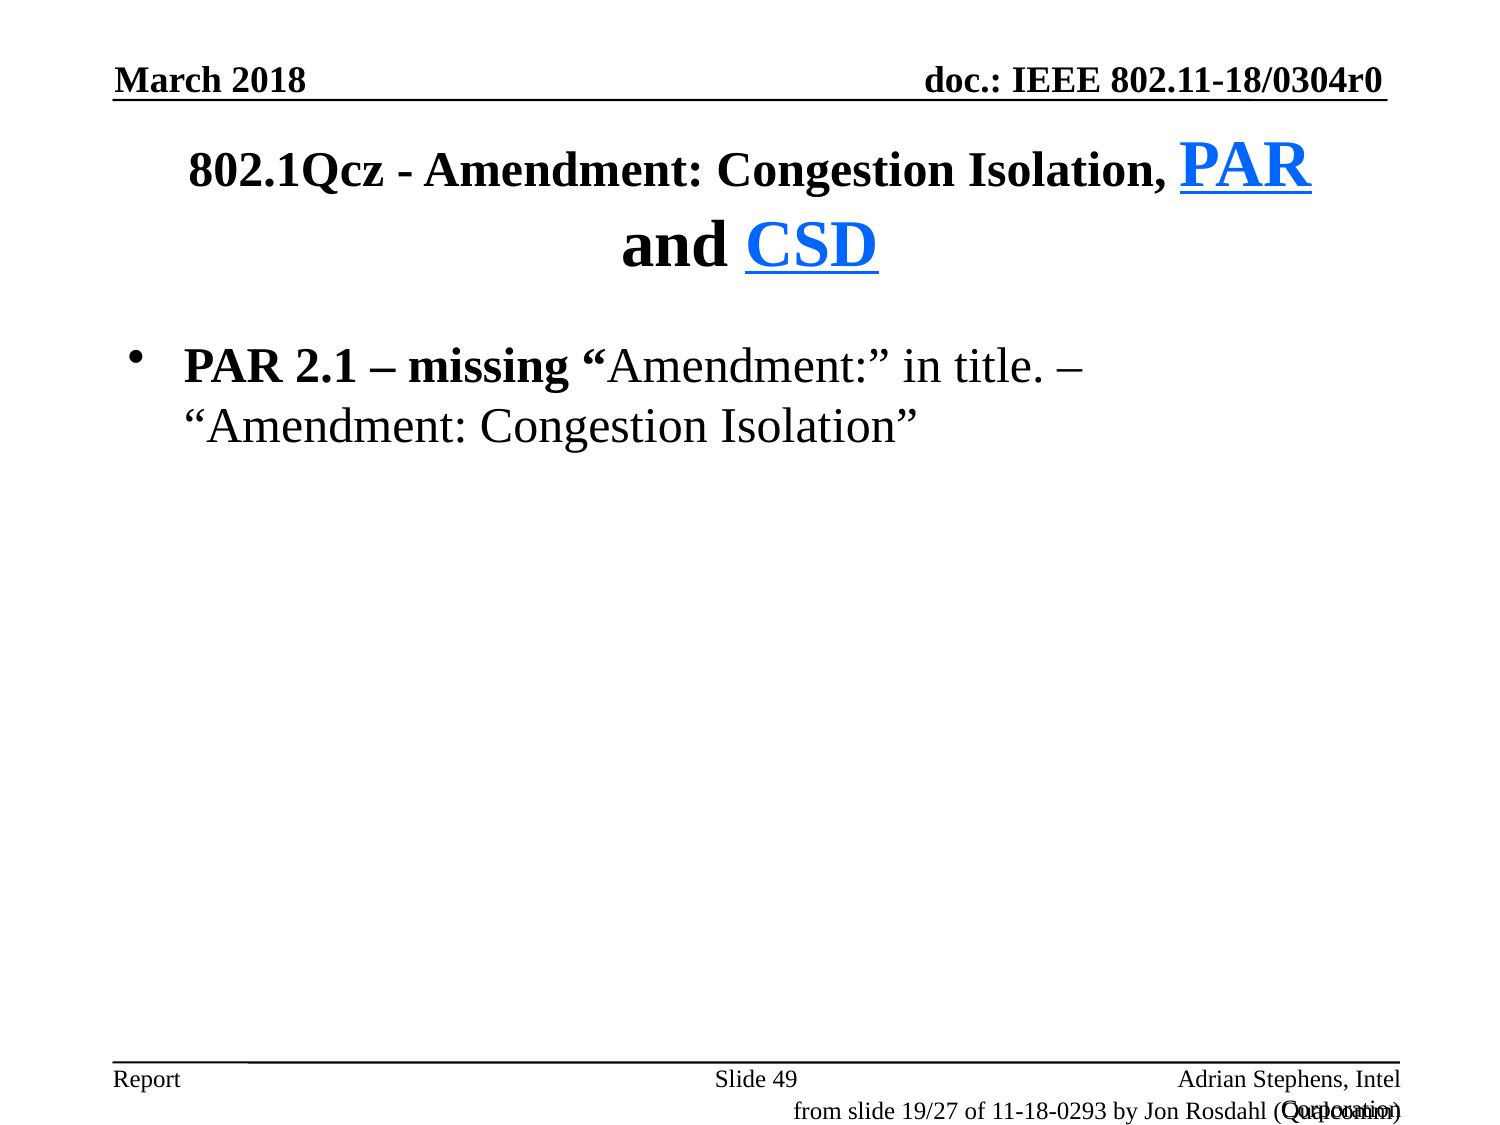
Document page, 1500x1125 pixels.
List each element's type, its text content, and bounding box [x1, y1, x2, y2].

slide_number Slide 49 [711, 1061, 801, 1093]
list PAR 2.1 – missing “Amendment:” in title. – “Amendment: Congestion Isolation” [112, 324, 1388, 1000]
footer Adrian Stephens, Intel Corporation [1141, 1061, 1402, 1087]
title 802.1Qcz - Amendment: Congestion Isolation, PAR and CSD [112, 112, 1388, 288]
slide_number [114, 54, 374, 101]
text_box from slide 19/27 of 11-18-0293 by Jon Rosdahl (Qualcomm) [343, 1087, 1417, 1125]
